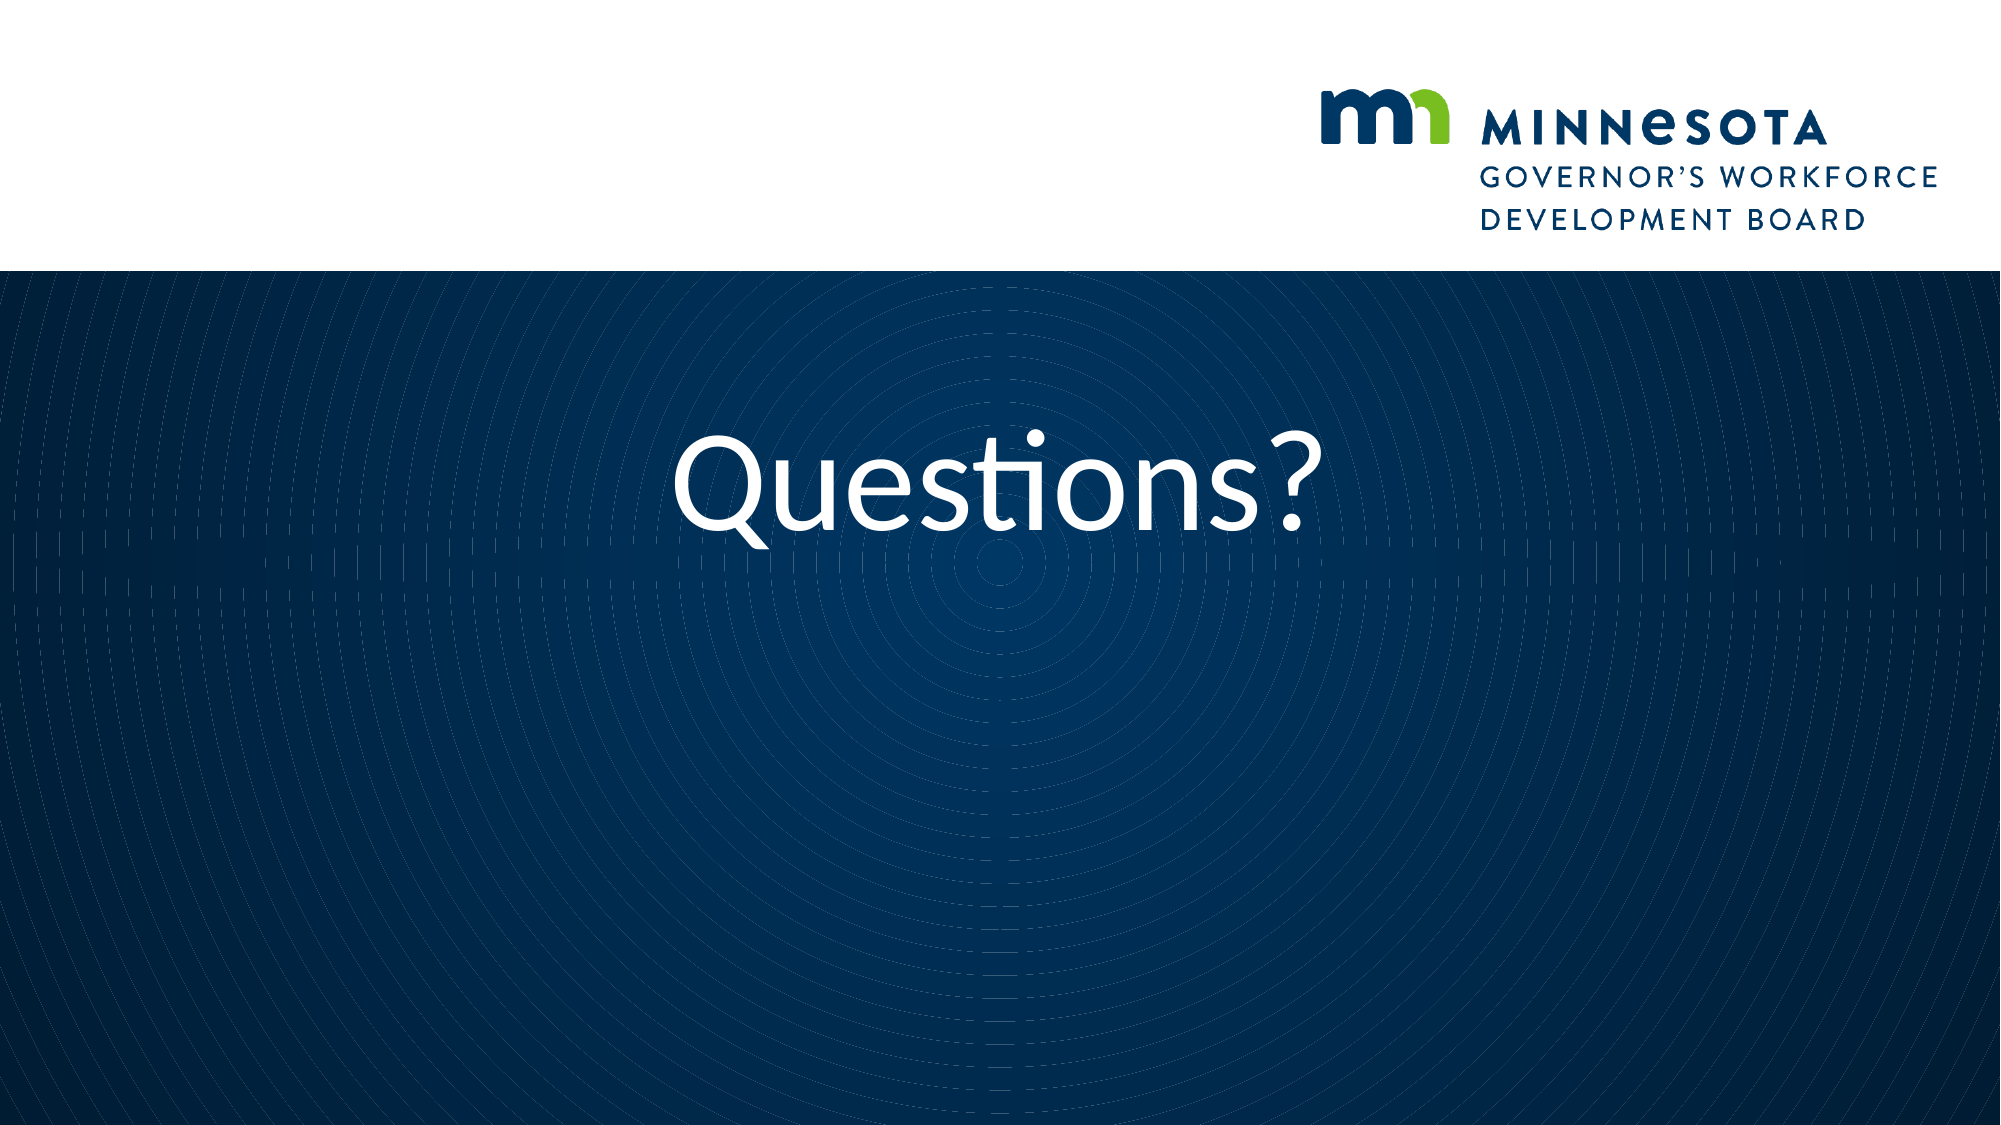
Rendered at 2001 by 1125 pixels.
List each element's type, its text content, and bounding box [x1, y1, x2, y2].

title Questions? [137, 362, 1863, 605]
picture [1321, 89, 1952, 241]
